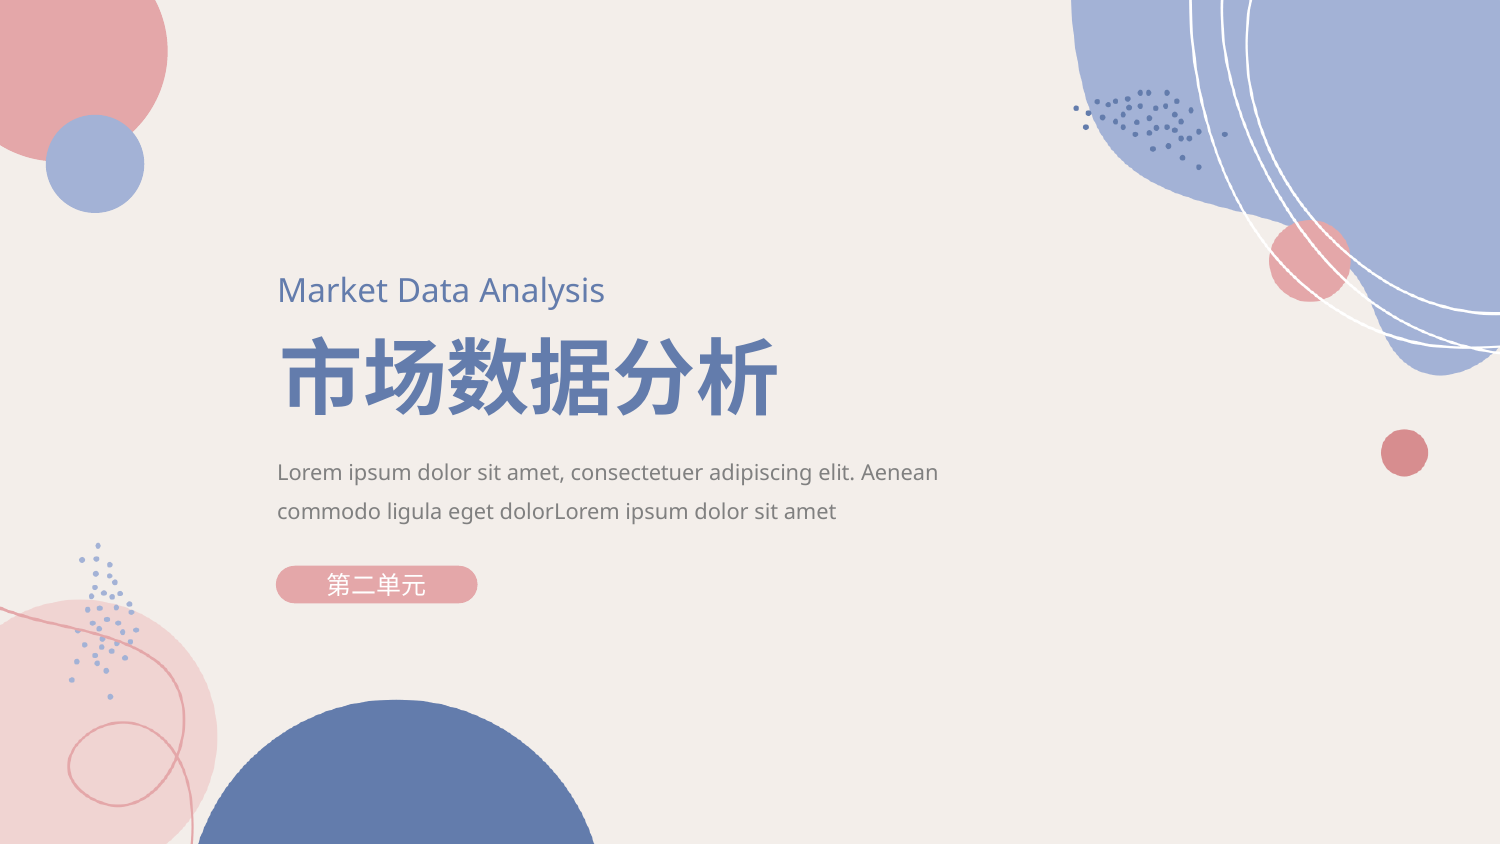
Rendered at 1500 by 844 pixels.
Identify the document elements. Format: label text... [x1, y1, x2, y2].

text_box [0, 0, 168, 213]
text_box Lorem ipsum dolor sit amet, consectetuer adipiscing elit. Aenean commodo ligula eget dolorLorem ipsum dolor sit amet [262, 438, 1060, 532]
text_box 市场数据分析 [265, 317, 795, 433]
text_box Market Data Analysis [262, 262, 1179, 317]
text_box 第二单元 [274, 564, 479, 605]
picture [0, 0, 1500, 844]
